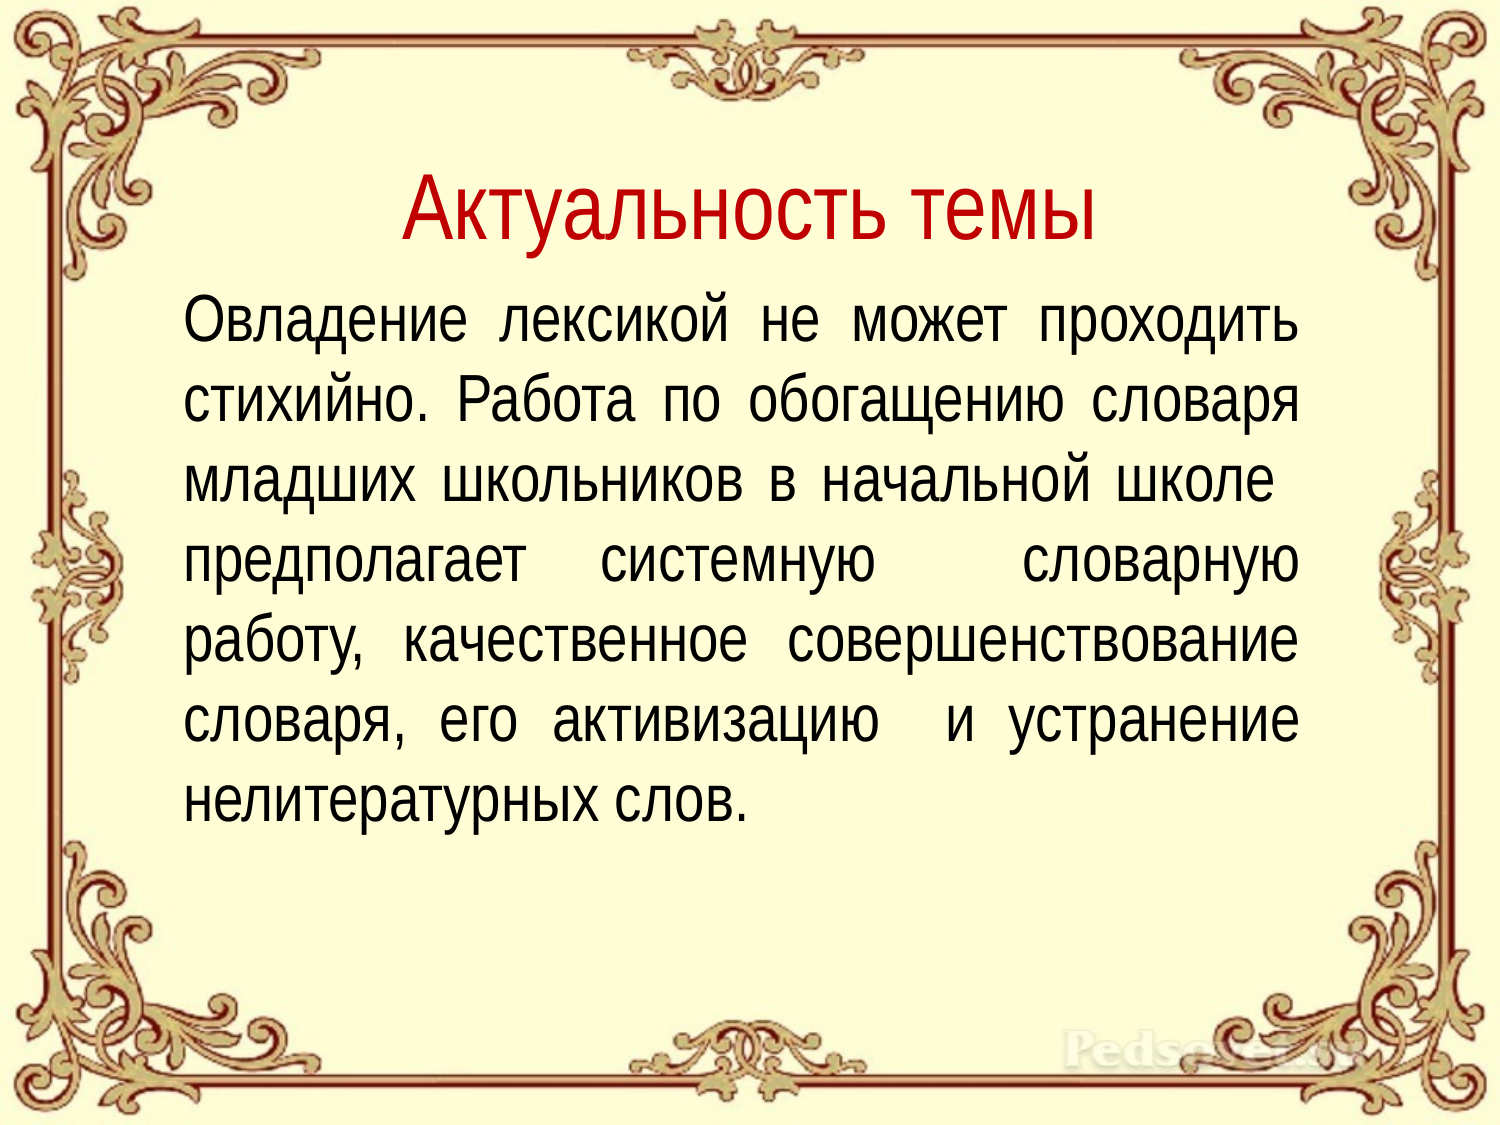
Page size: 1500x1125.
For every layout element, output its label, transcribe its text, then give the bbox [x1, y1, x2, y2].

picture [0, 0, 1500, 1125]
title Актуальность темы [75, 101, 1425, 303]
list Овладение лексикой не может проходить стихийно. Работа по обогащению словаря младших школьников в начальной школе предполагает системную словарную работу, качественное совершенствование словаря, его активизацию и устранение нелитературных слов. [112, 267, 1317, 1041]
